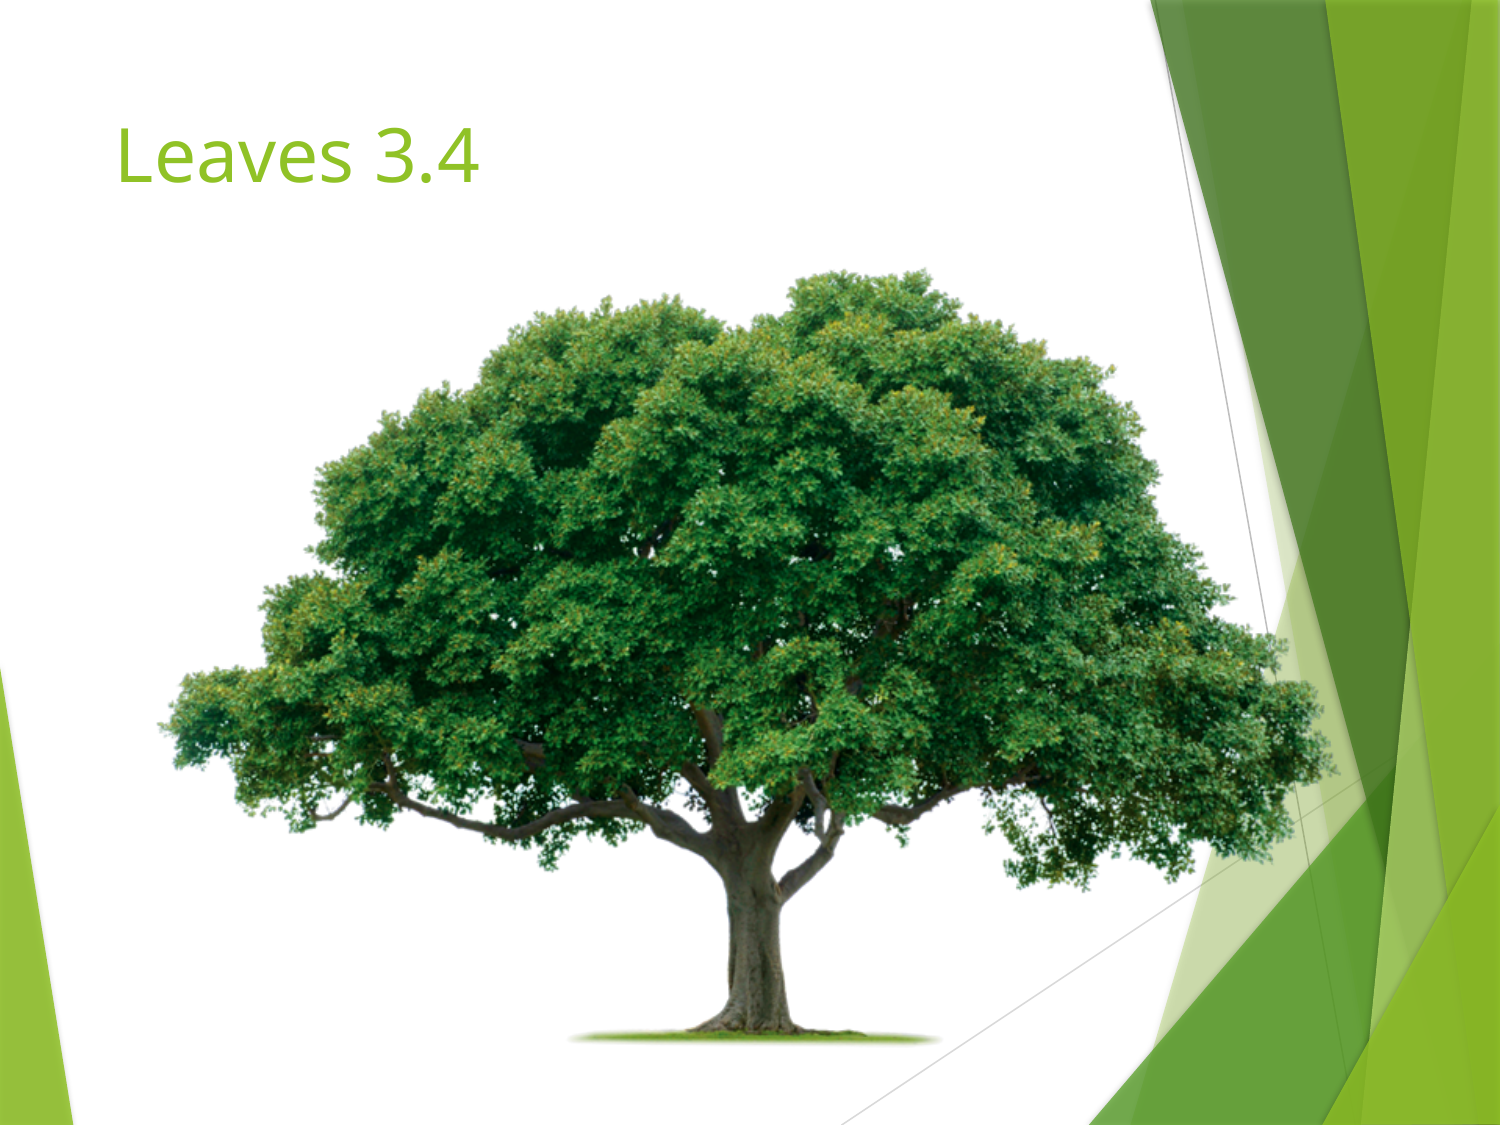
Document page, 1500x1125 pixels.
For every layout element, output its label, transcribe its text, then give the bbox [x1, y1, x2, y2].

picture [0, 234, 1500, 1049]
title Leaves 3.4 [99, 99, 1142, 234]
